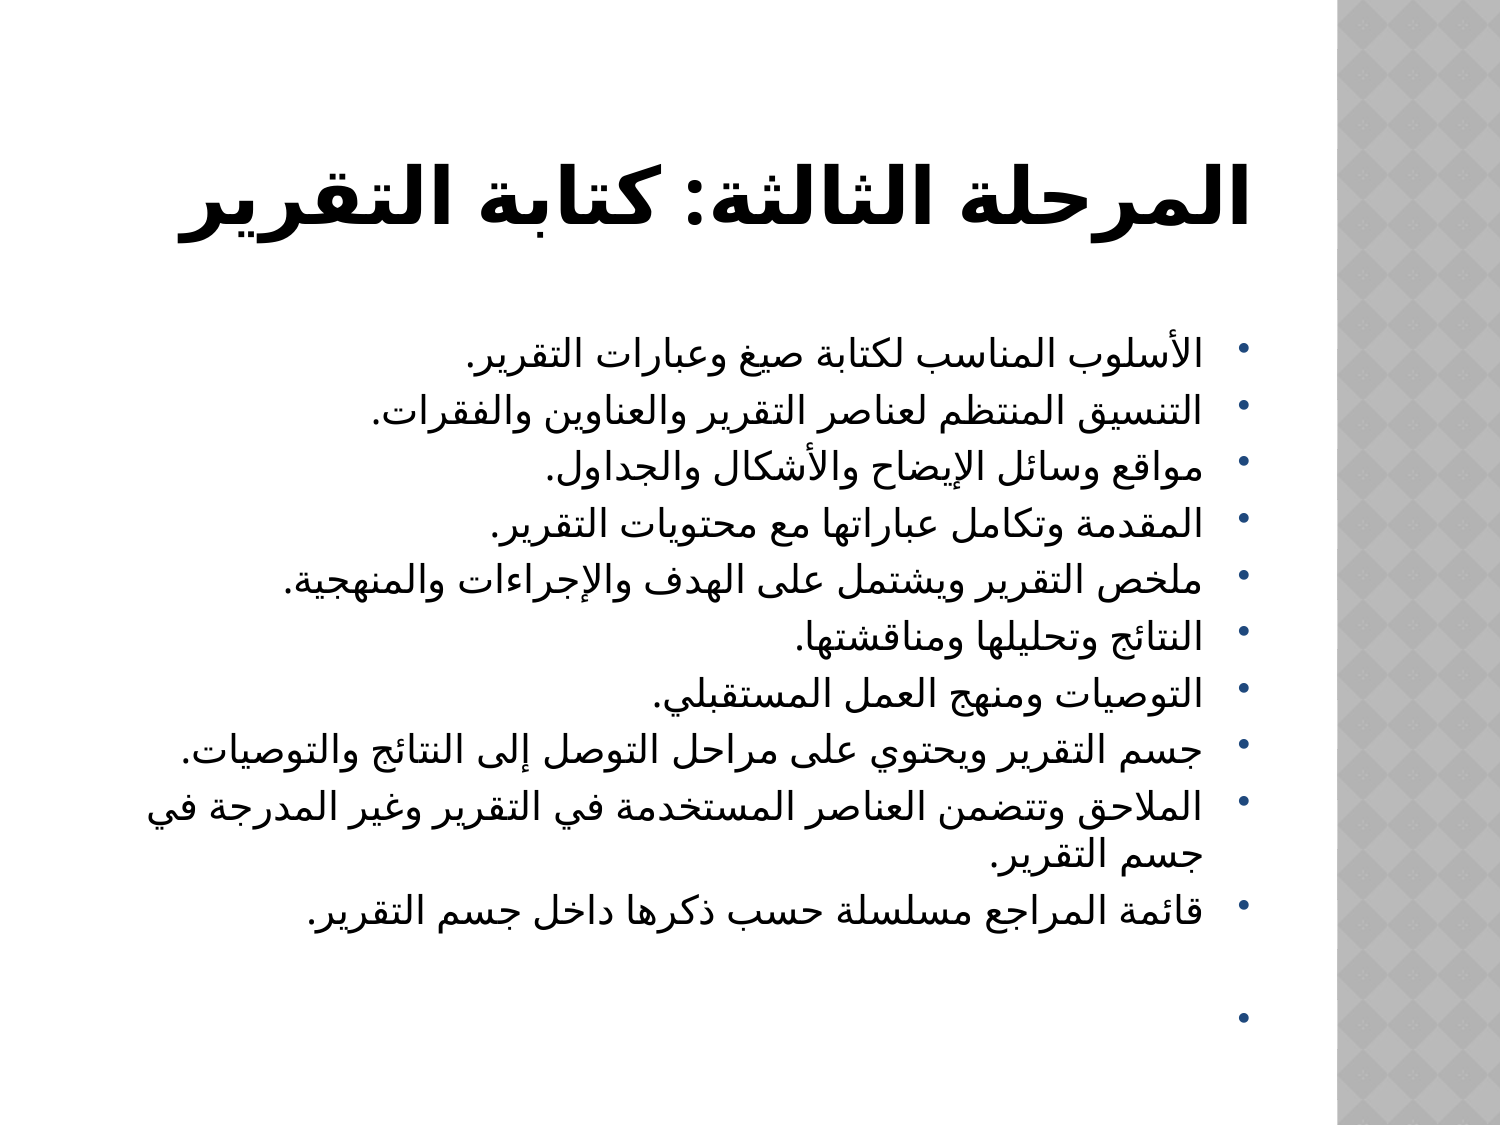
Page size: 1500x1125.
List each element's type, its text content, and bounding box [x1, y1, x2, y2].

title المرحلة الثالثة: كتابة التقرير [75, 52, 1263, 240]
list الأسلوب المناسب لكتابة صيغ وعبارات التقرير. التنسيق المنتظم لعناصر التقرير والعناوين والفقرات. مواقع وسائل الإيضاح والأشكال والجداول. المقدمة وتكامل عباراتها مع محتويات التقرير. ملخص التقرير ويشتمل على الهدف والإجراءات والمنهجية. النتائج وتحليلها ومناقشتها. التوصيات ومنهج العمل المستقبلي. جسم التقرير ويحتوي على مراحل التوصل إلى النتائج والتوصيات. الملاحق وتتضمن العناصر المستخدمة في التقرير وغير المدرجة في جسم التقرير. قائمة المراجع مسلسلة حسب ذكرها داخل جسم التقرير. [75, 264, 1263, 1059]
